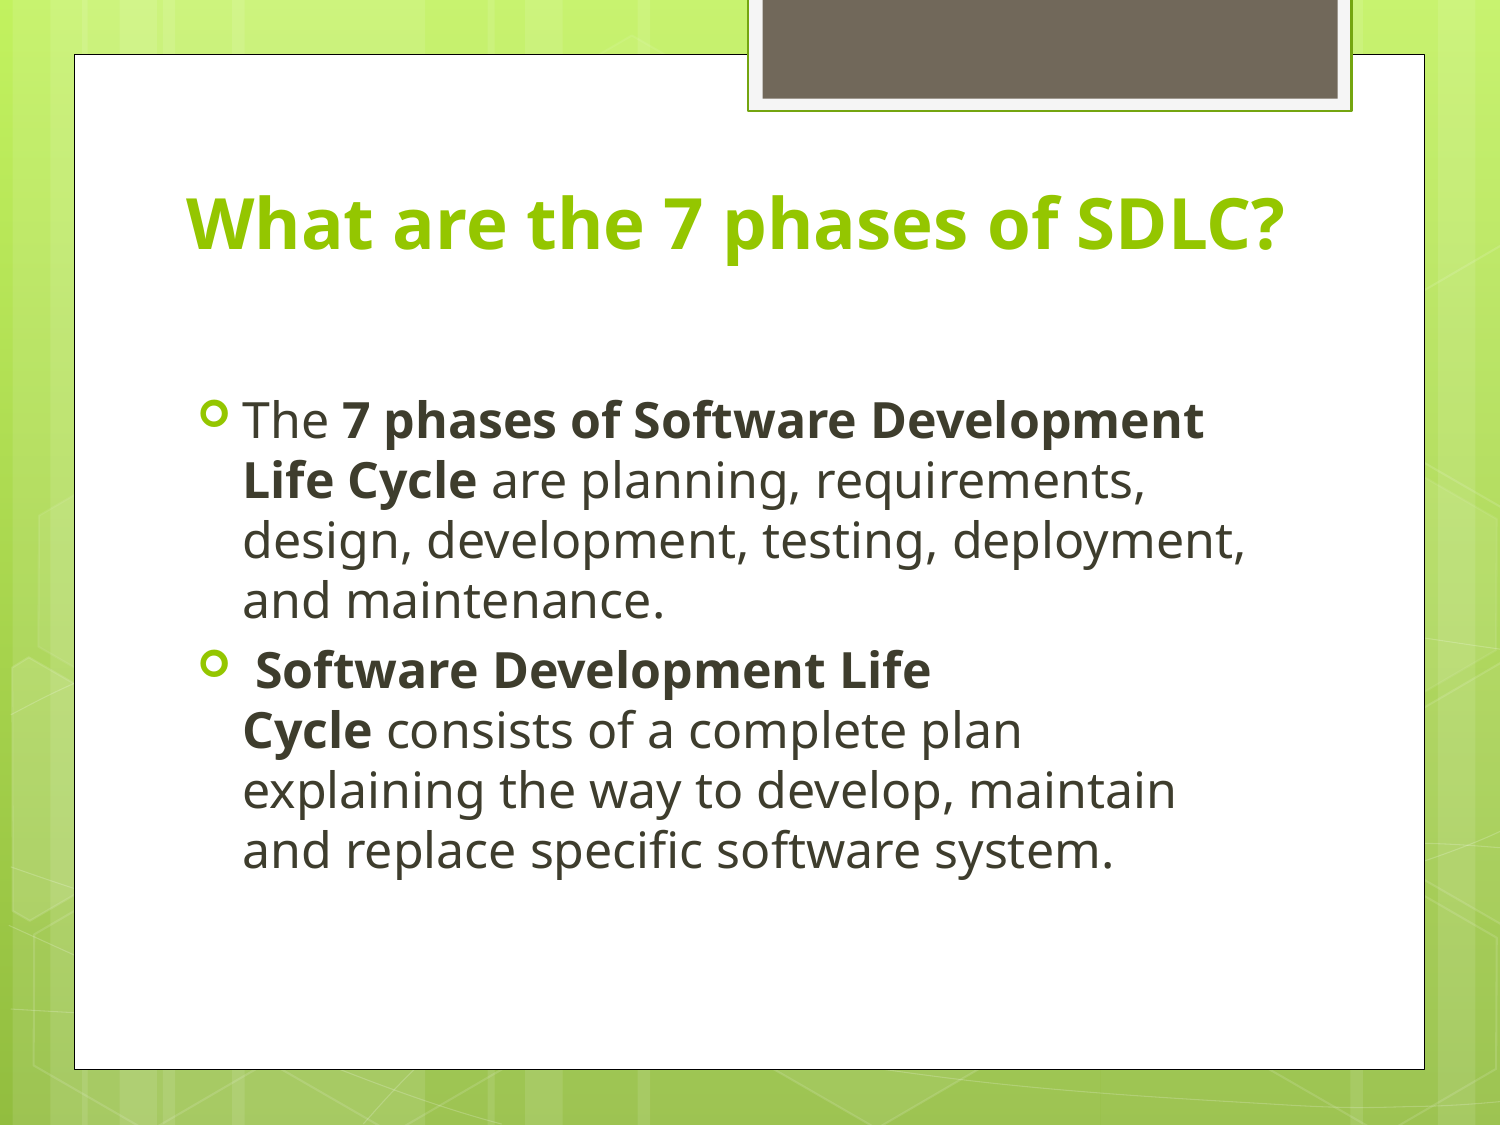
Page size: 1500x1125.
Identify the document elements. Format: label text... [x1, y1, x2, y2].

list The 7 phases of Software Development Life Cycle are planning, requirements, design, development, testing, deployment, and maintenance. Software Development Life Cycle consists of a complete plan explaining the way to develop, maintain and replace specific software system. [171, 381, 1283, 957]
title What are the 7 phases of SDLC? [171, 168, 1324, 357]
